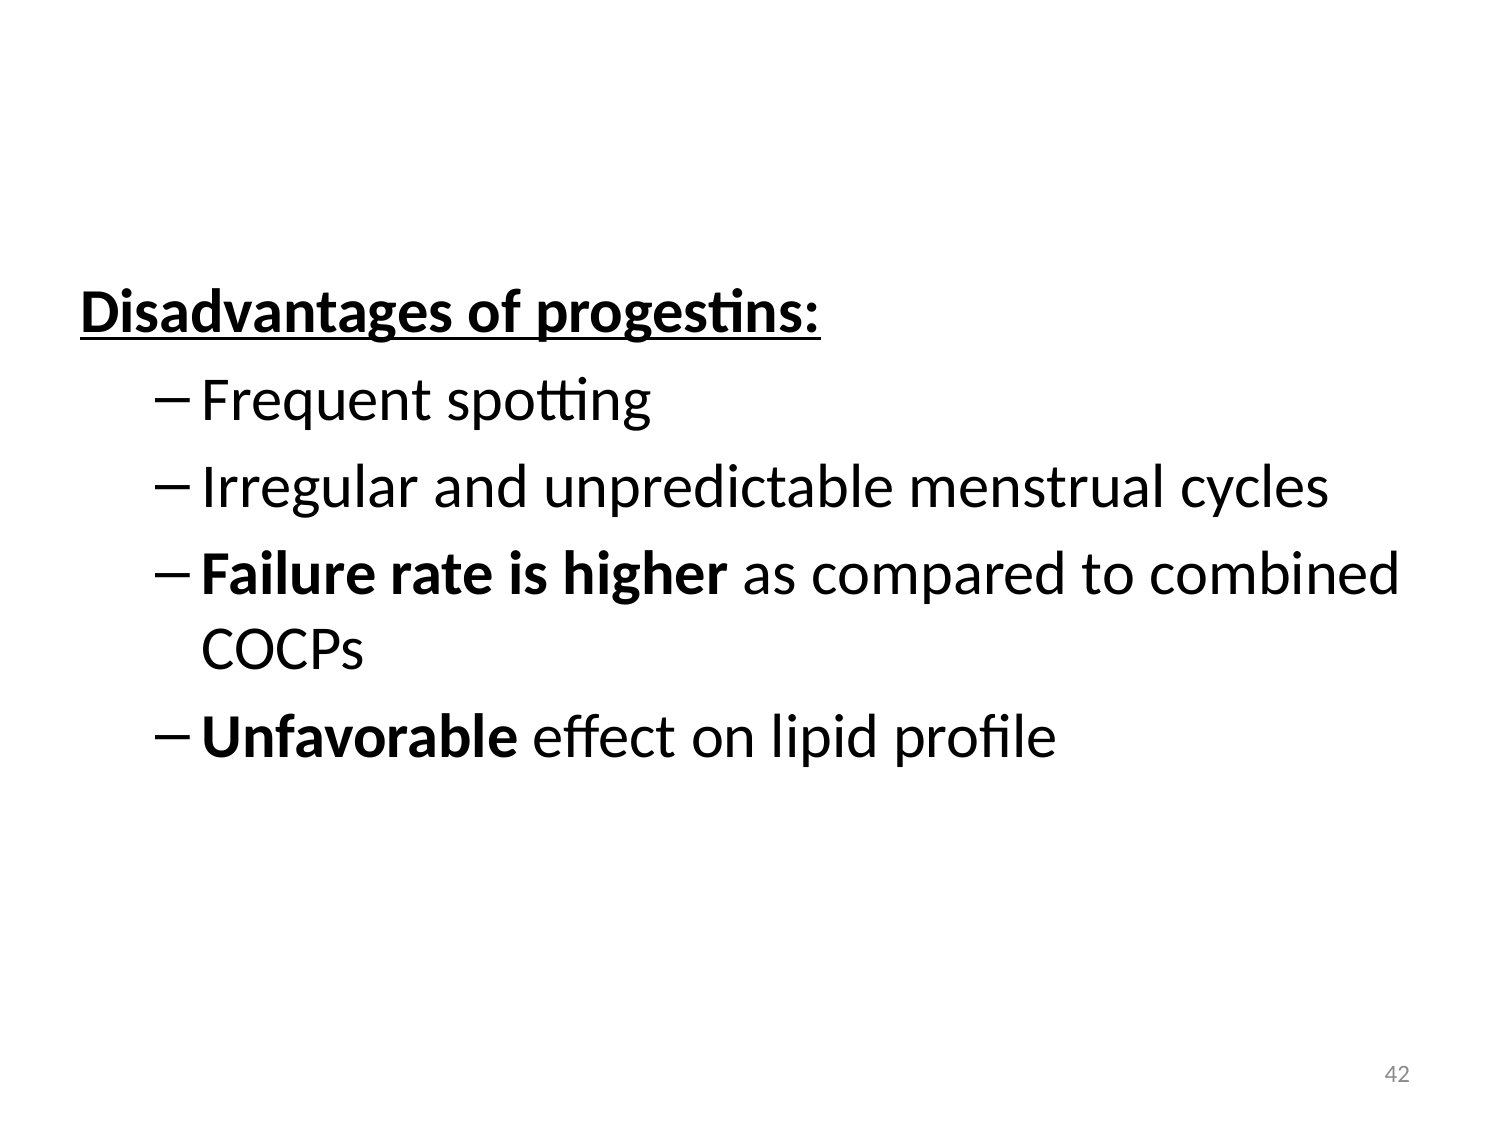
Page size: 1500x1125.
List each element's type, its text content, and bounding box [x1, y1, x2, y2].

list Disadvantages of progestins: Frequent spotting Irregular and unpredictable menstrual cycles Failure rate is higher as compared to combined COCPs Unfavorable effect on lipid profile [64, 262, 1471, 1005]
slide_number 42 [1074, 1042, 1425, 1103]
